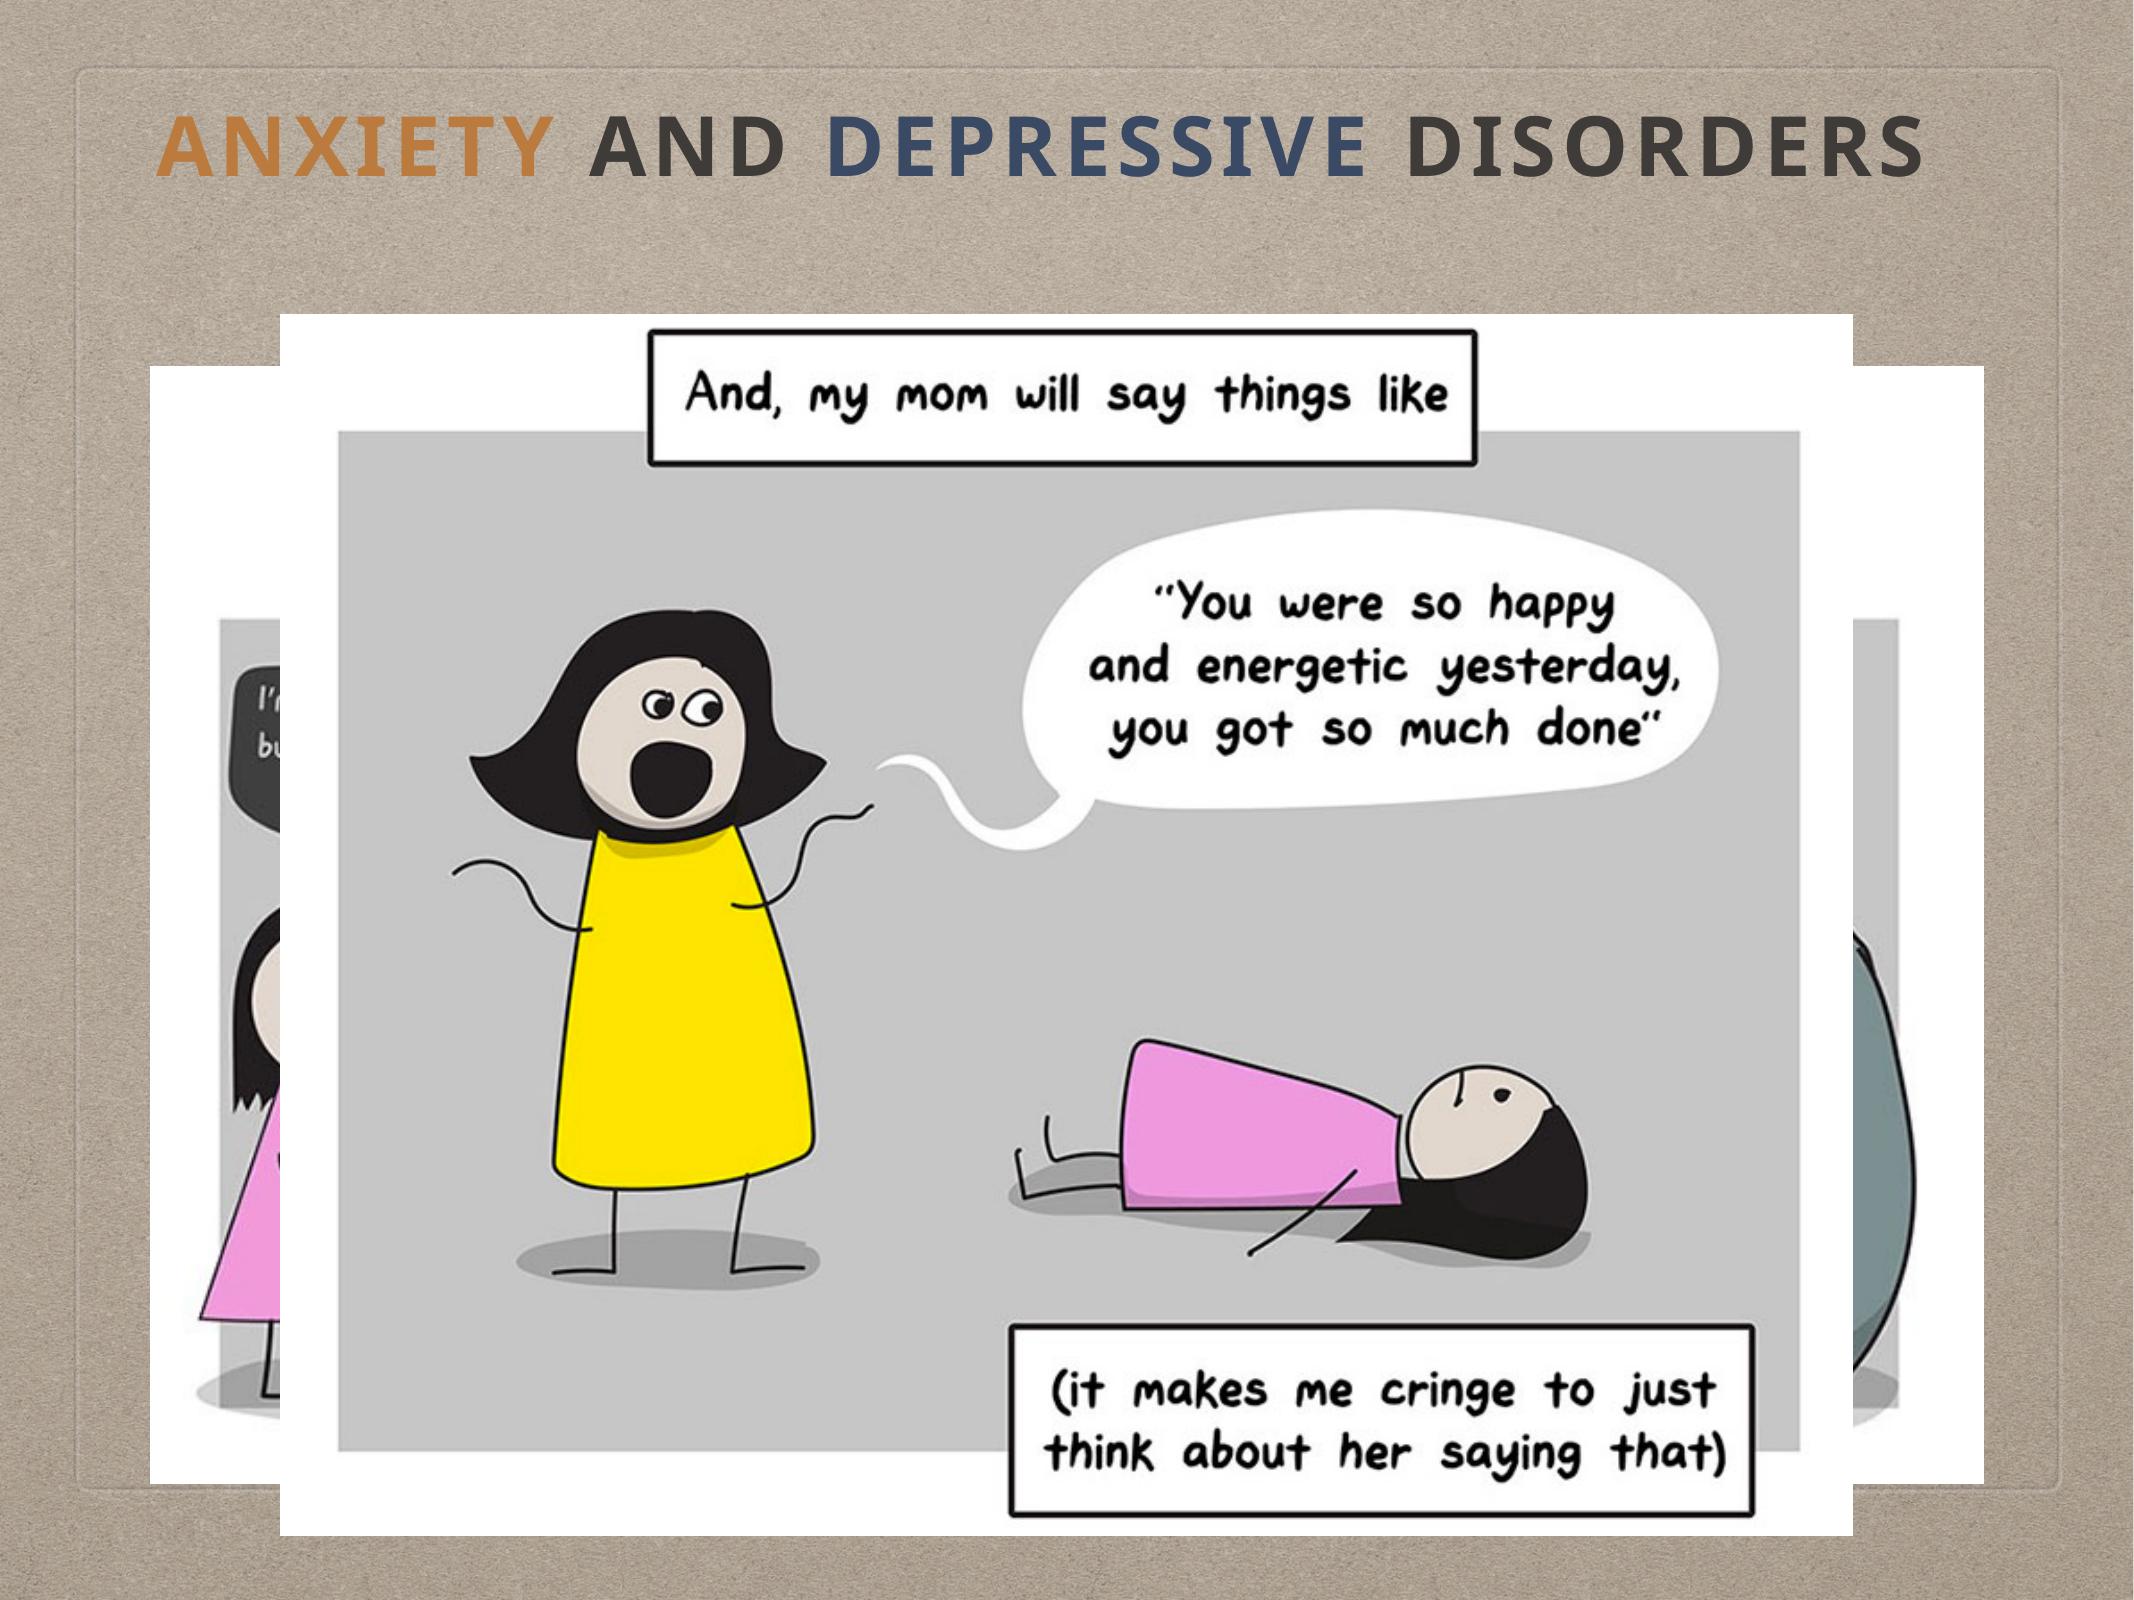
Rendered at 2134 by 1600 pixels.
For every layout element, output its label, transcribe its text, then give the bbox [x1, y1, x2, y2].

picture [0, 0, 2134, 1600]
title Anxiety and depressive disorders [147, 103, 1986, 319]
